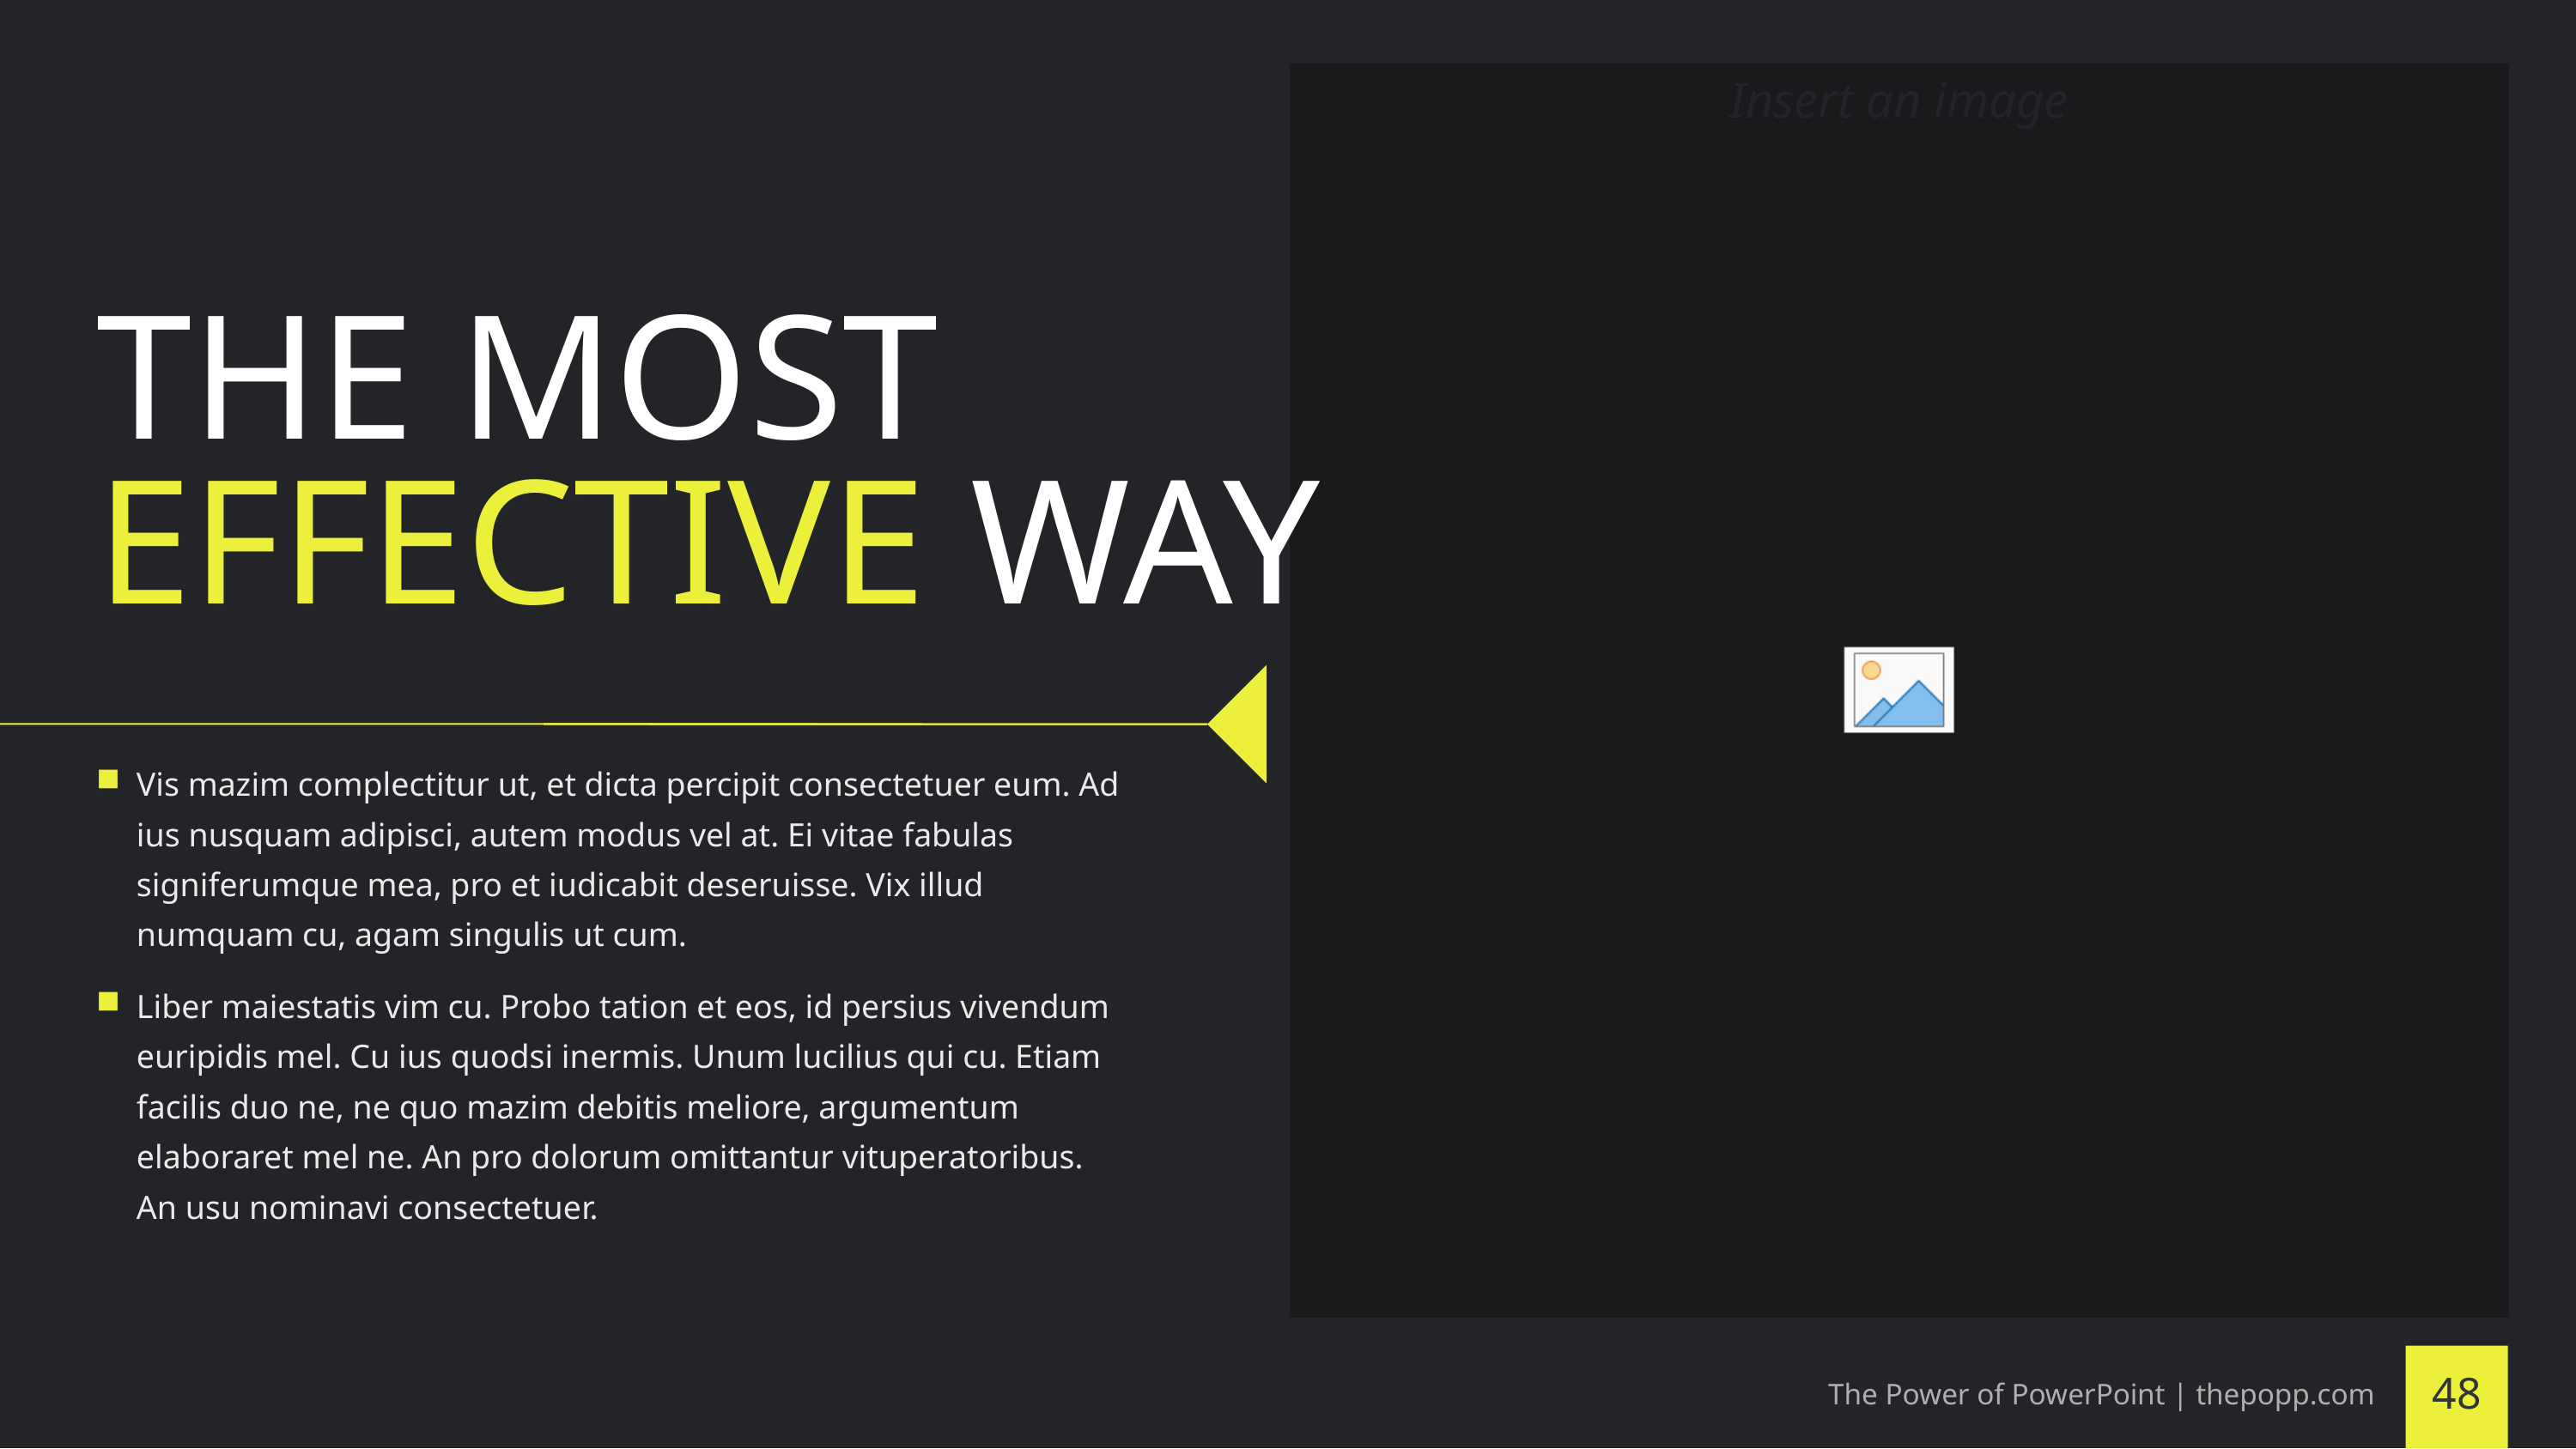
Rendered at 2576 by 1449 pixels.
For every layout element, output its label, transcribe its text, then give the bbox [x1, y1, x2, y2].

footer The Power of PowerPoint | thepopp.com [1519, 1356, 2389, 1434]
title THE MOST EFFECTIVE WAY [83, 96, 1290, 644]
picture [1290, 63, 2509, 1318]
slide_number 48 [2404, 1356, 2509, 1434]
list Vis mazim complectitur ut, et dicta percipit consectetuer eum. Ad ius nusquam adipisci, autem modus vel at. Ei vitae fabulas signiferumque mea, pro et iudicabit deseruisse. Vix illud numquam cu, agam singulis ut cum. Liber maiestatis vim cu. Probo tation et eos, id persius vivendum euripidis mel. Cu ius quodsi inermis. Unum lucilius qui cu. Etiam facilis duo ne, ne quo mazim debitis meliore, argumentum elaboraret mel ne. An pro dolorum omittantur vituperatoribus. An usu nominavi consectetuer. [83, 746, 1145, 1318]
